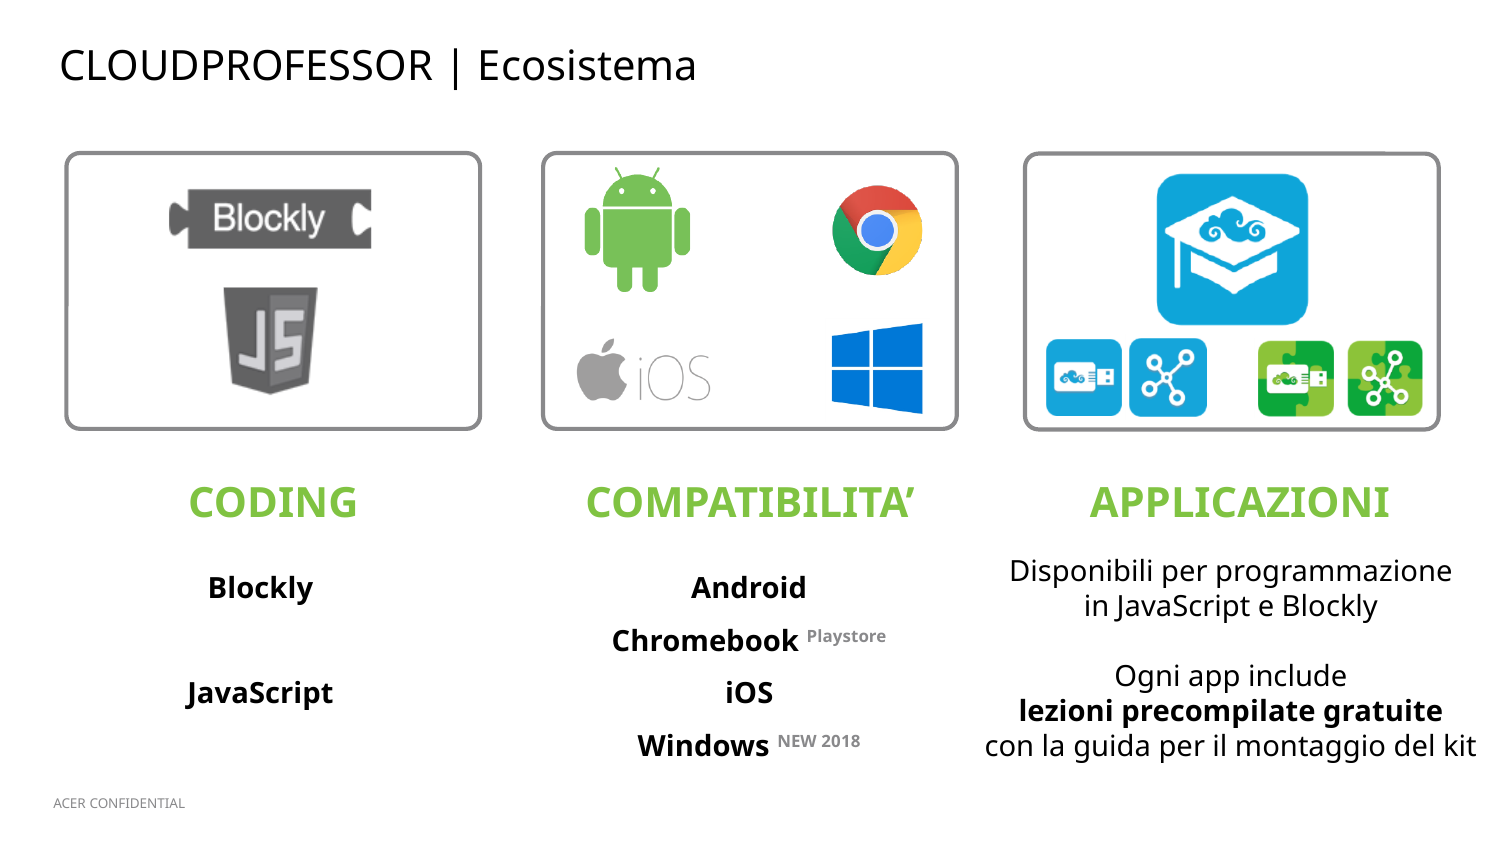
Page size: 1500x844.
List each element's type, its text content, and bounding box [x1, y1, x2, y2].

picture [1152, 171, 1312, 330]
text_box APPLICAZIONI [1075, 468, 1405, 533]
picture [121, 159, 425, 411]
picture [824, 317, 930, 423]
picture [574, 167, 699, 292]
picture [1253, 337, 1338, 418]
picture [1345, 338, 1426, 418]
text_box Blockly JavaScript [172, 544, 349, 717]
text_box CODING [173, 468, 374, 533]
text_box [540, 150, 959, 431]
text_box [64, 150, 483, 431]
text_box Android Chromebook Playstore iOS Windows NEW 2018 [596, 544, 902, 770]
picture [1041, 334, 1213, 420]
picture [574, 336, 713, 403]
text_box [1022, 151, 1441, 432]
title CLOUDPROFESSOR | Ecosistema [59, 48, 1441, 131]
picture [828, 180, 927, 279]
text_box COMPATIBILITA’ [570, 468, 930, 533]
text_box Disponibili per programmazione in JavaScript e Blockly Ogni app include lezioni precompilate gratuite con la guida per il montaggio del kit [969, 544, 1492, 770]
